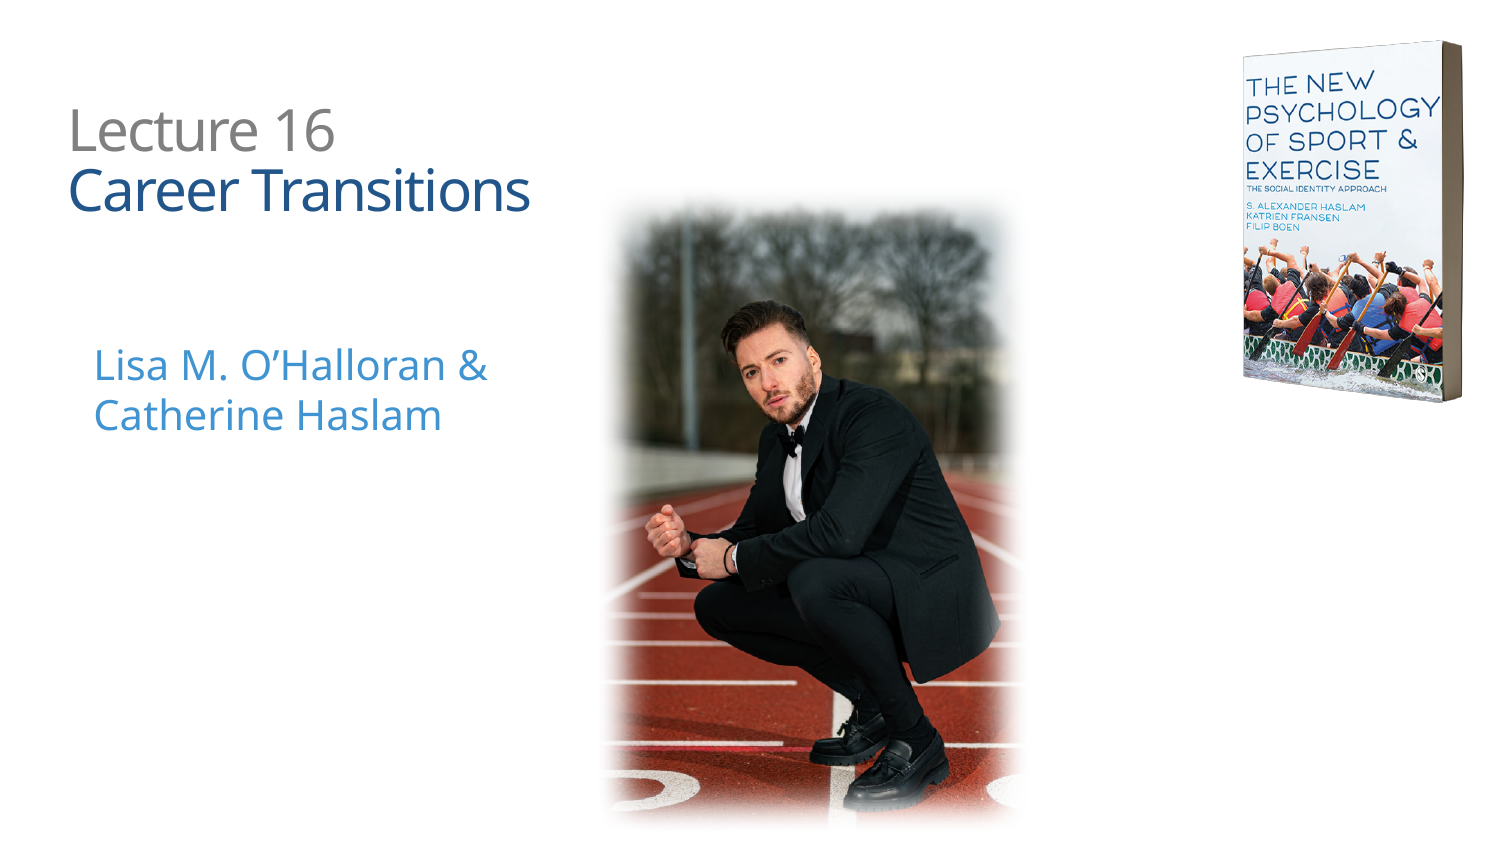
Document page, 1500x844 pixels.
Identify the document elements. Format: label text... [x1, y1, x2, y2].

picture [596, 184, 1029, 833]
picture [1239, 40, 1466, 409]
text_box [1249, 25, 1474, 306]
text_box Lecture 16 Career Transitions [52, 40, 1239, 288]
text_box Lisa M. O’Halloran & Catherine Haslam [78, 331, 596, 546]
